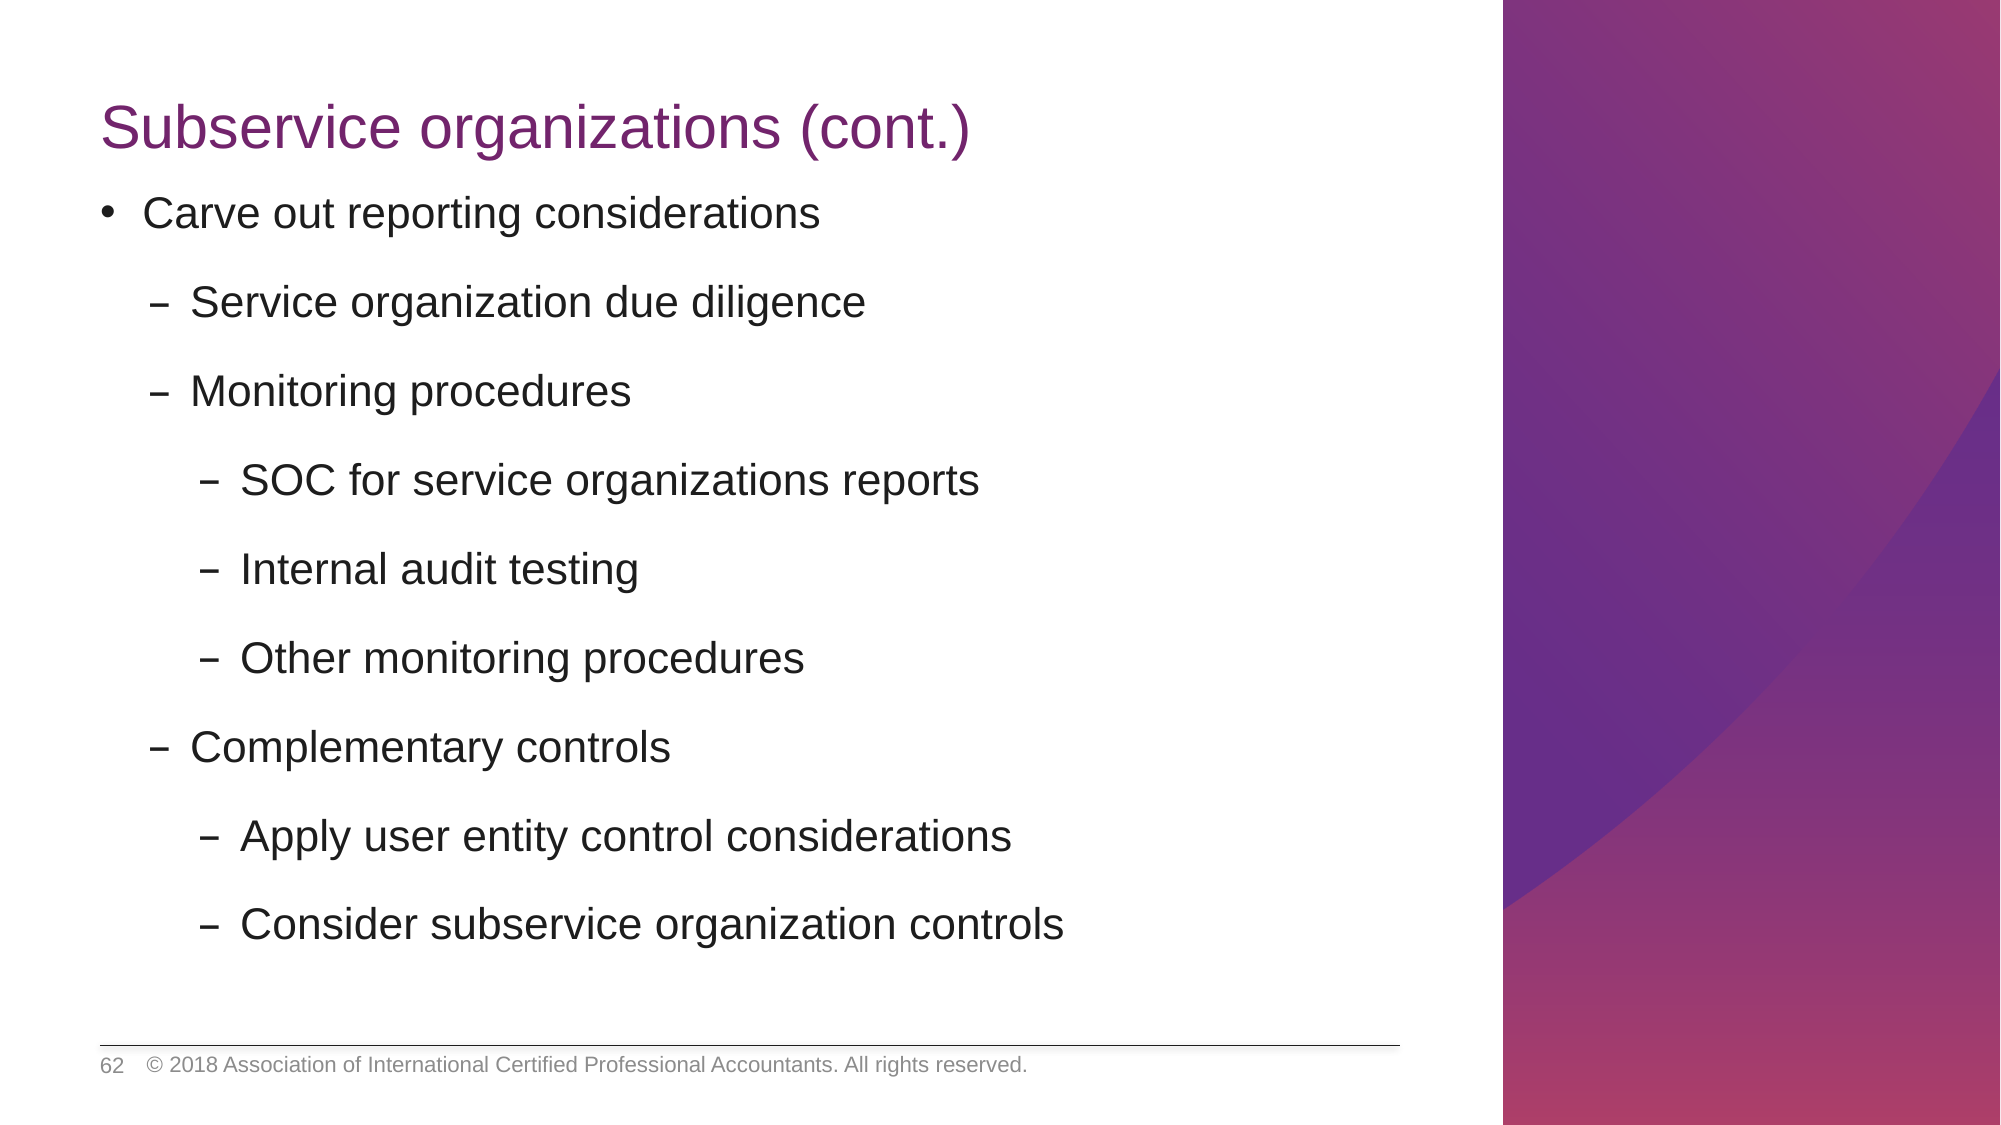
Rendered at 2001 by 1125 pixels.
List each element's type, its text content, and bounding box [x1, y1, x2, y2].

footer © 2018 Association of International Certified Professional Accountants. All rights reserved. [147, 1050, 1400, 1111]
title Subservice organizations (cont.) [100, 31, 1401, 161]
list Carve out reporting considerations Service organization due diligence Monitoring procedures SOC for service organizations reports Internal audit testing Other monitoring procedures Complementary controls Apply user entity control considerations Consider subservice organization controls [100, 182, 1401, 915]
picture [1503, 0, 2001, 1125]
slide_number 62 [99, 1050, 147, 1111]
